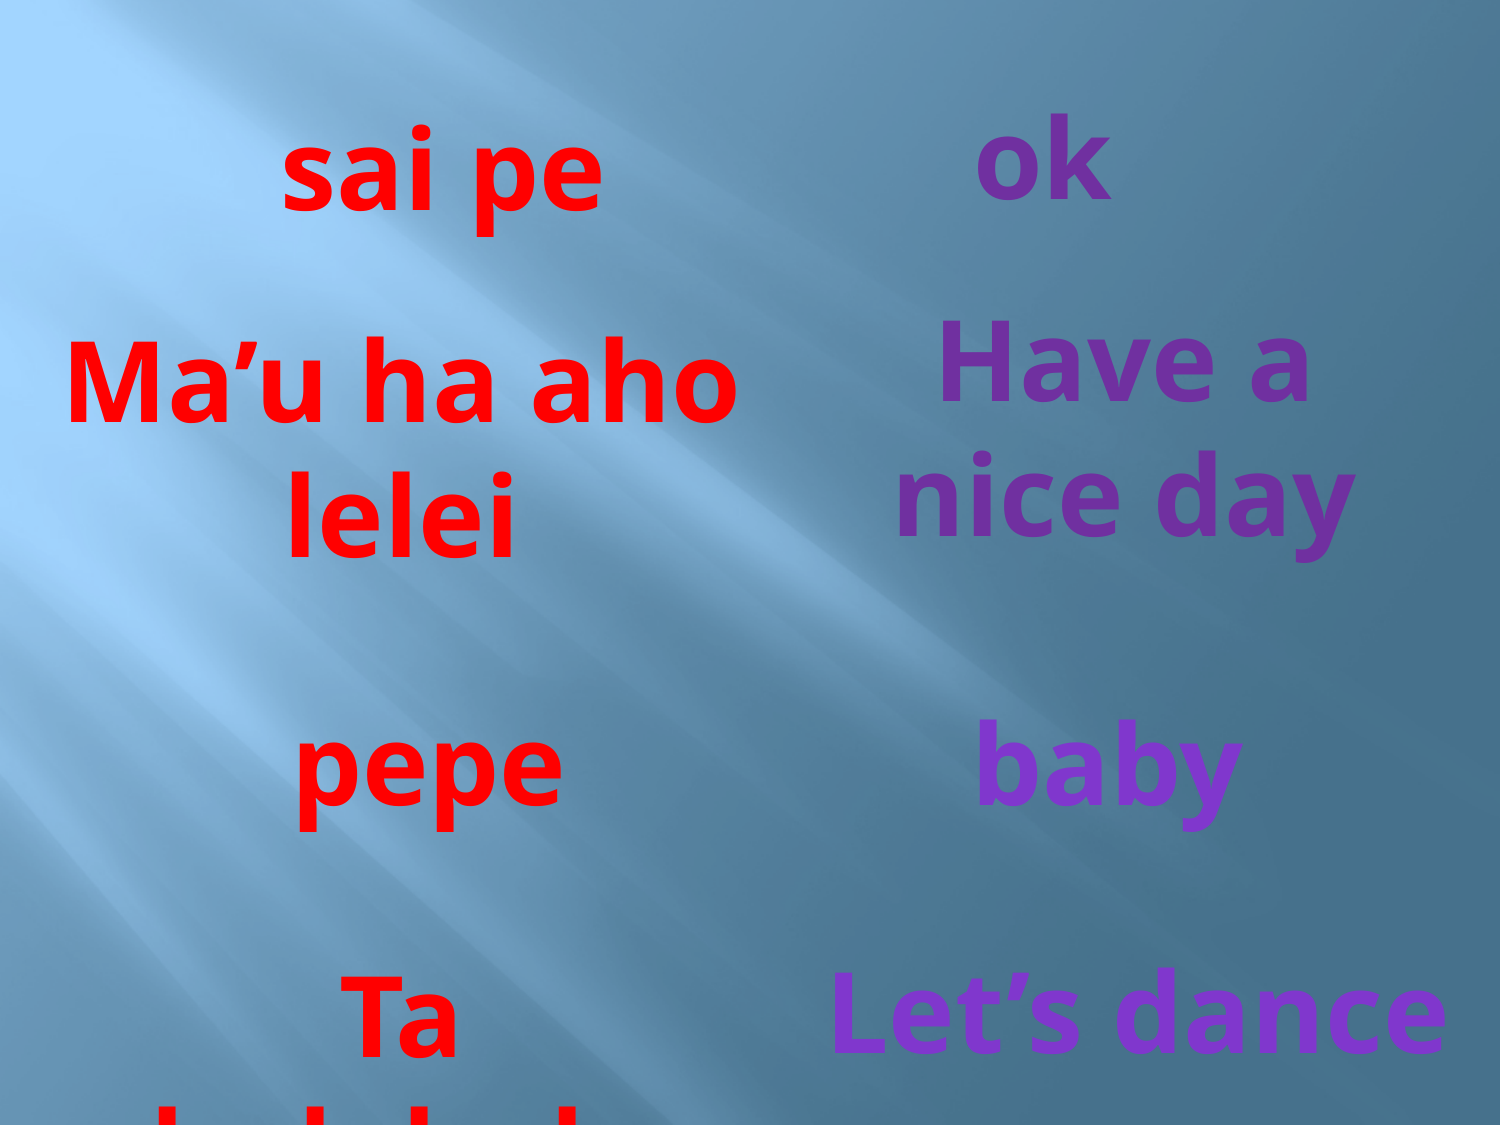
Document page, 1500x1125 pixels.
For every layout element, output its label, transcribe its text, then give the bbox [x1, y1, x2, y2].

text_box baby [955, 685, 1259, 836]
text_box pepe [276, 685, 582, 836]
text_box Have a nice day [840, 281, 1408, 567]
text_box Ma’u ha aho lelei [17, 302, 786, 588]
text_box ok [929, 79, 1128, 230]
text_box sai pe [236, 89, 622, 240]
text_box Let’s dance [809, 933, 1465, 1084]
text_box Ta hulohula [64, 937, 739, 1125]
